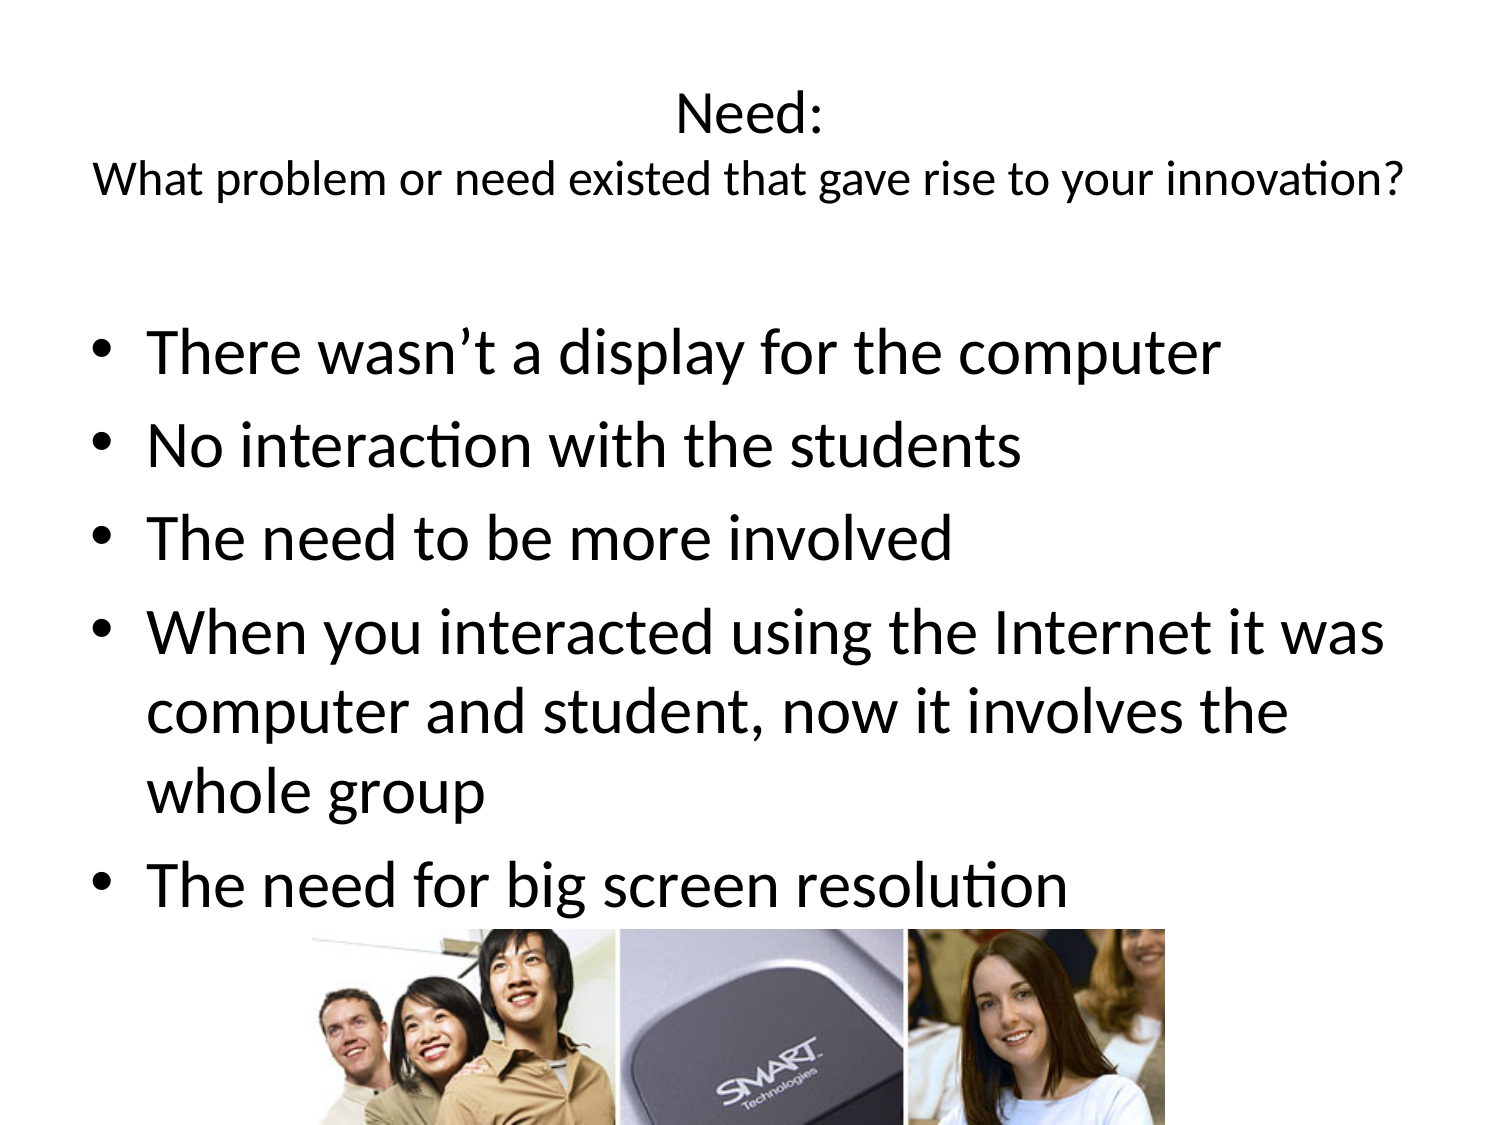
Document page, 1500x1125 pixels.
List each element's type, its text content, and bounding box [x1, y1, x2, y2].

picture [312, 929, 1165, 1125]
list There wasn’t a display for the computer No interaction with the students The need to be more involved When you interacted using the Internet it was computer and student, now it involves the whole group The need for big screen resolution [75, 299, 1425, 1043]
title Need: What problem or need existed that gave rise to your innovation? [75, 45, 1425, 233]
